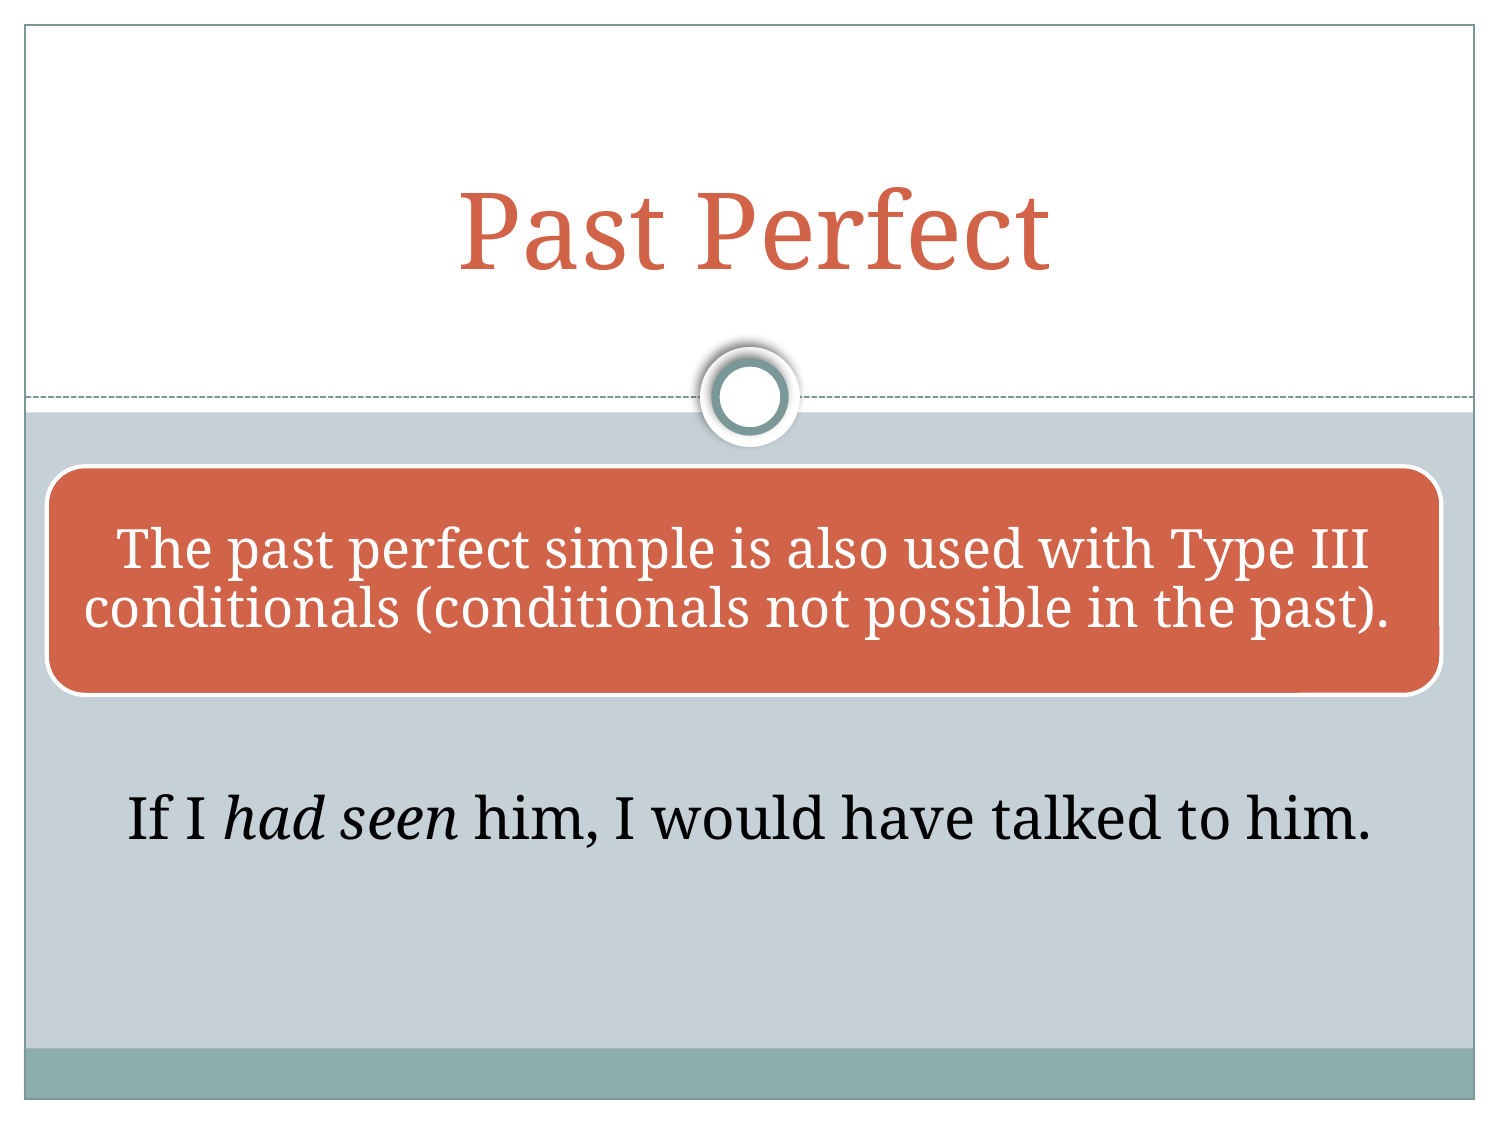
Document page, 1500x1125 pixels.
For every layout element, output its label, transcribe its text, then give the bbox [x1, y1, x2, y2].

text_box If I had seen him, I would have talked to him. [35, 773, 1465, 919]
title Past Perfect [117, 152, 1393, 444]
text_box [46, 456, 1442, 751]
